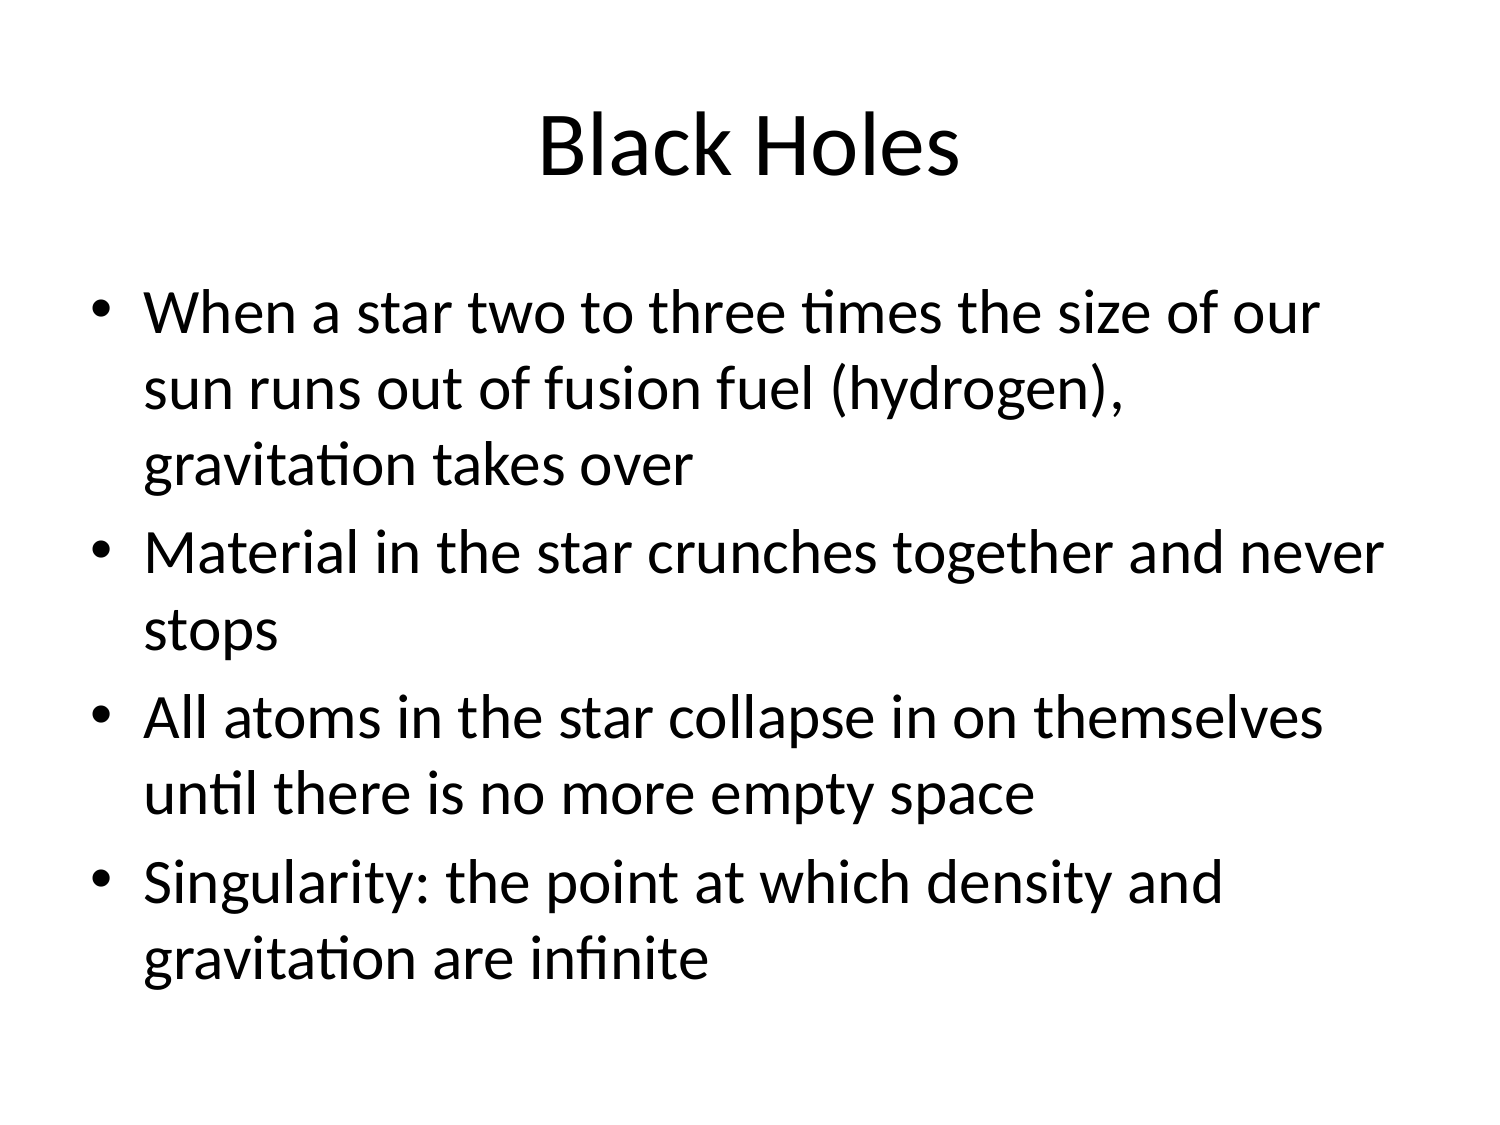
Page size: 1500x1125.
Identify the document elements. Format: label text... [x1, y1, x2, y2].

title Black Holes [75, 45, 1425, 233]
list When a star two to three times the size of our sun runs out of fusion fuel (hydrogen), gravitation takes over Material in the star crunches together and never stops All atoms in the star collapse in on themselves until there is no more empty space Singularity: the point at which density and gravitation are infinite [75, 262, 1425, 1005]
